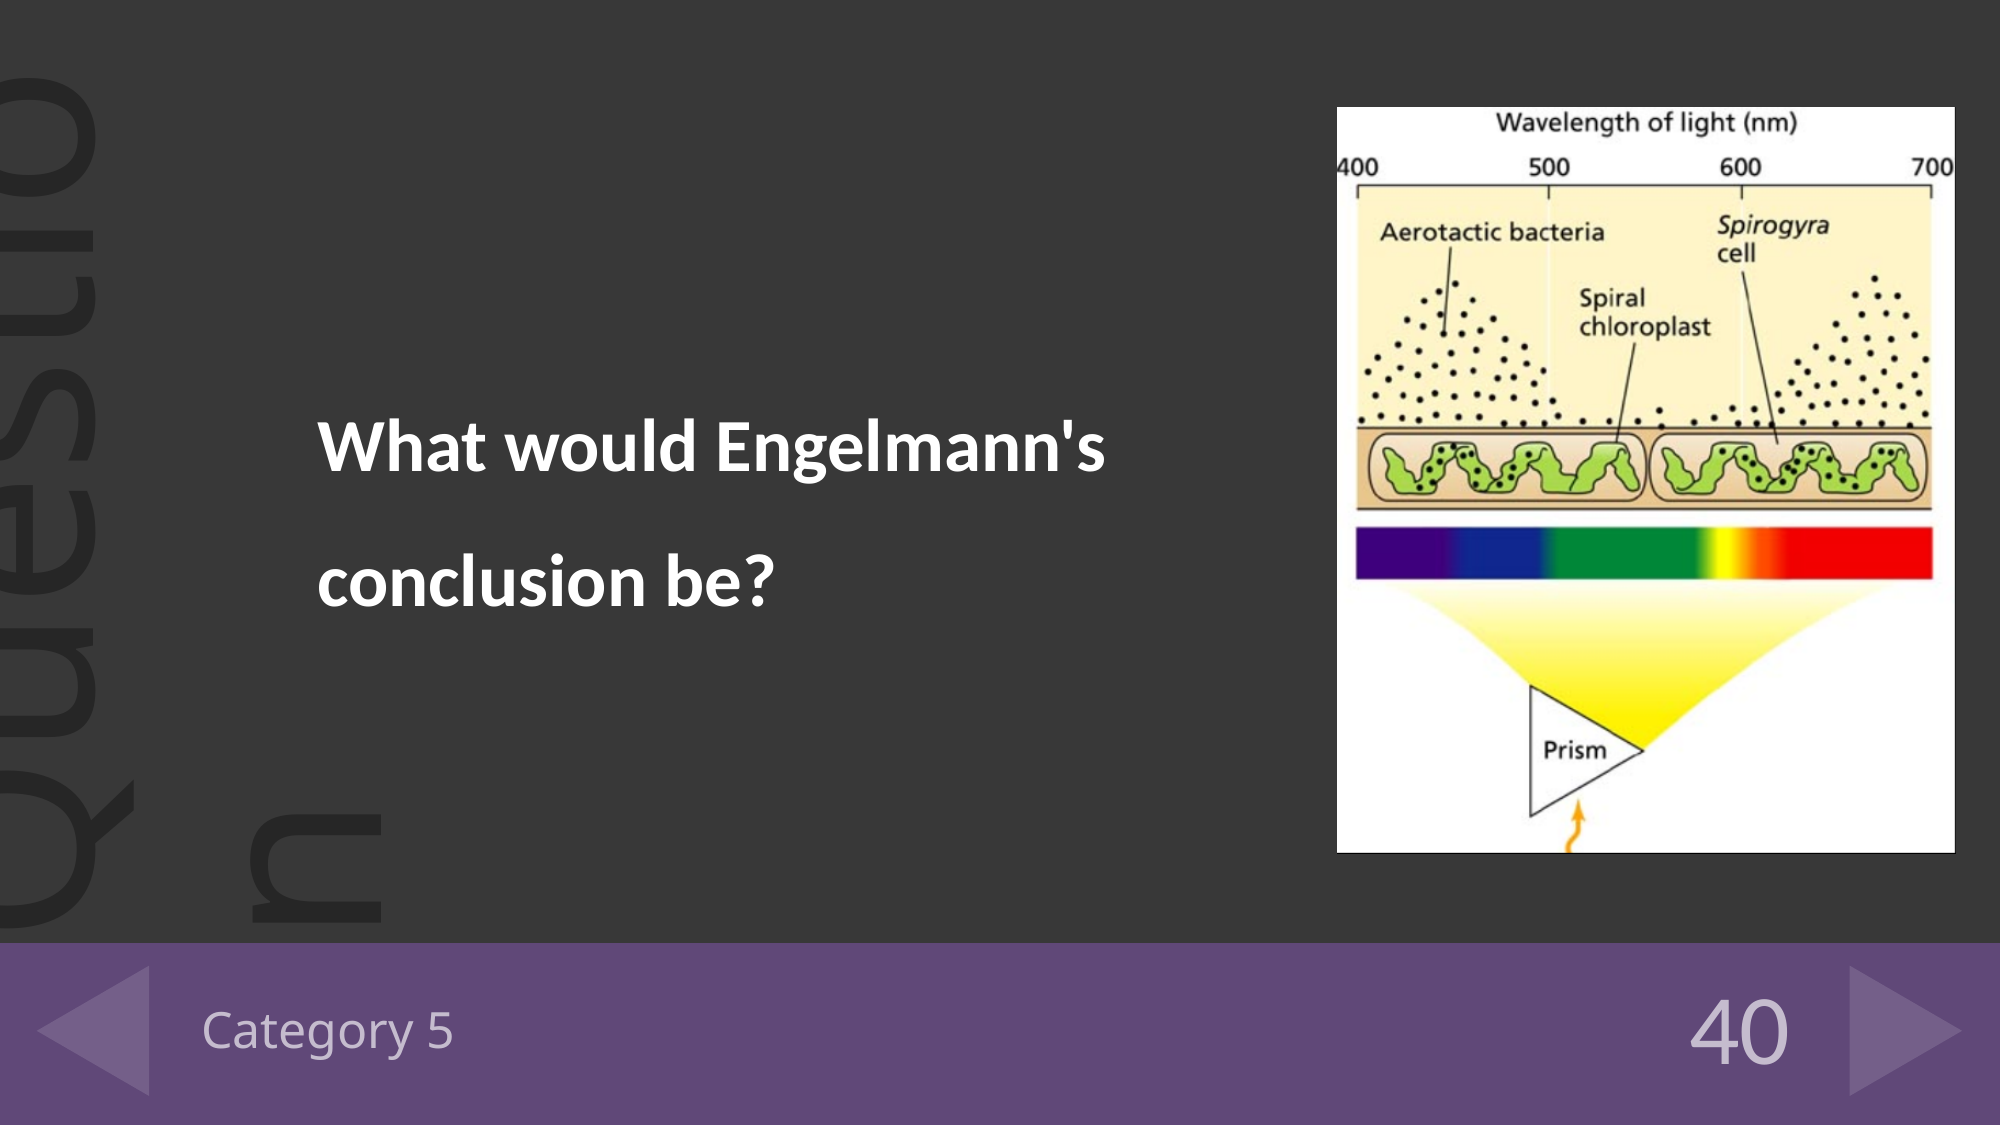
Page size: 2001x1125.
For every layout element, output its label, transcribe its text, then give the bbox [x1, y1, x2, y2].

title Category 5 [185, 967, 1494, 1097]
list What would Engelmann's conclusion be? [302, 307, 1270, 800]
picture [1337, 107, 1956, 854]
list 40 [1494, 967, 1806, 1097]
